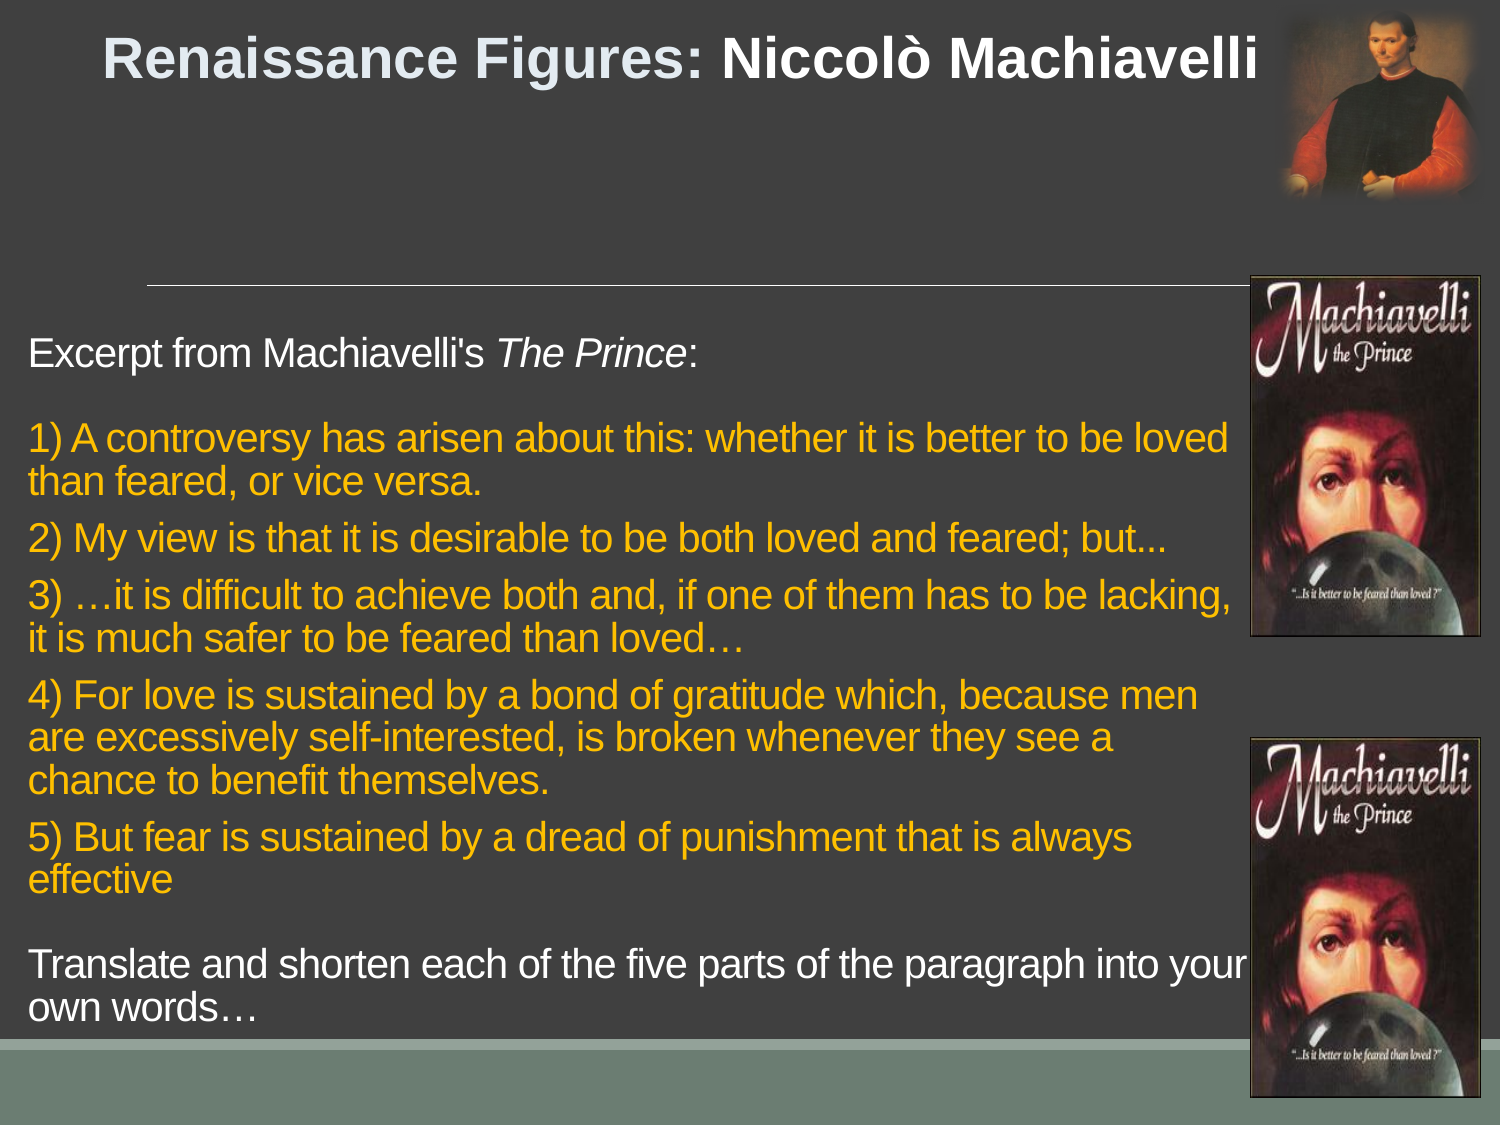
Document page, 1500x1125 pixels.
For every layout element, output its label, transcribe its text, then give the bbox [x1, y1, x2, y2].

picture [1249, 275, 1481, 637]
title Excerpt from Machiavelli's The Prince: 1) A controversy has arisen about this: whether it is better to be loved than feared, or vice versa. 2) My view is that it is desirable to be both loved and feared; but... 3) …it is difficult to achieve both and, if one of them has to be lacking, it is much safer to be feared than loved… 4) For love is sustained by a bond of gratitude which, because men are excessively self-interested, is broken whenever they see a chance to benefit themselves. 5) But fear is sustained by a dread of punishment that is always effective Translate and shorten each of the five parts of the paragraph into your own words… [12, 105, 1263, 1038]
text_box Renaissance Figures: Niccolò Machiavelli [0, 12, 1271, 105]
picture [1274, 2, 1486, 207]
picture [1249, 736, 1481, 1099]
